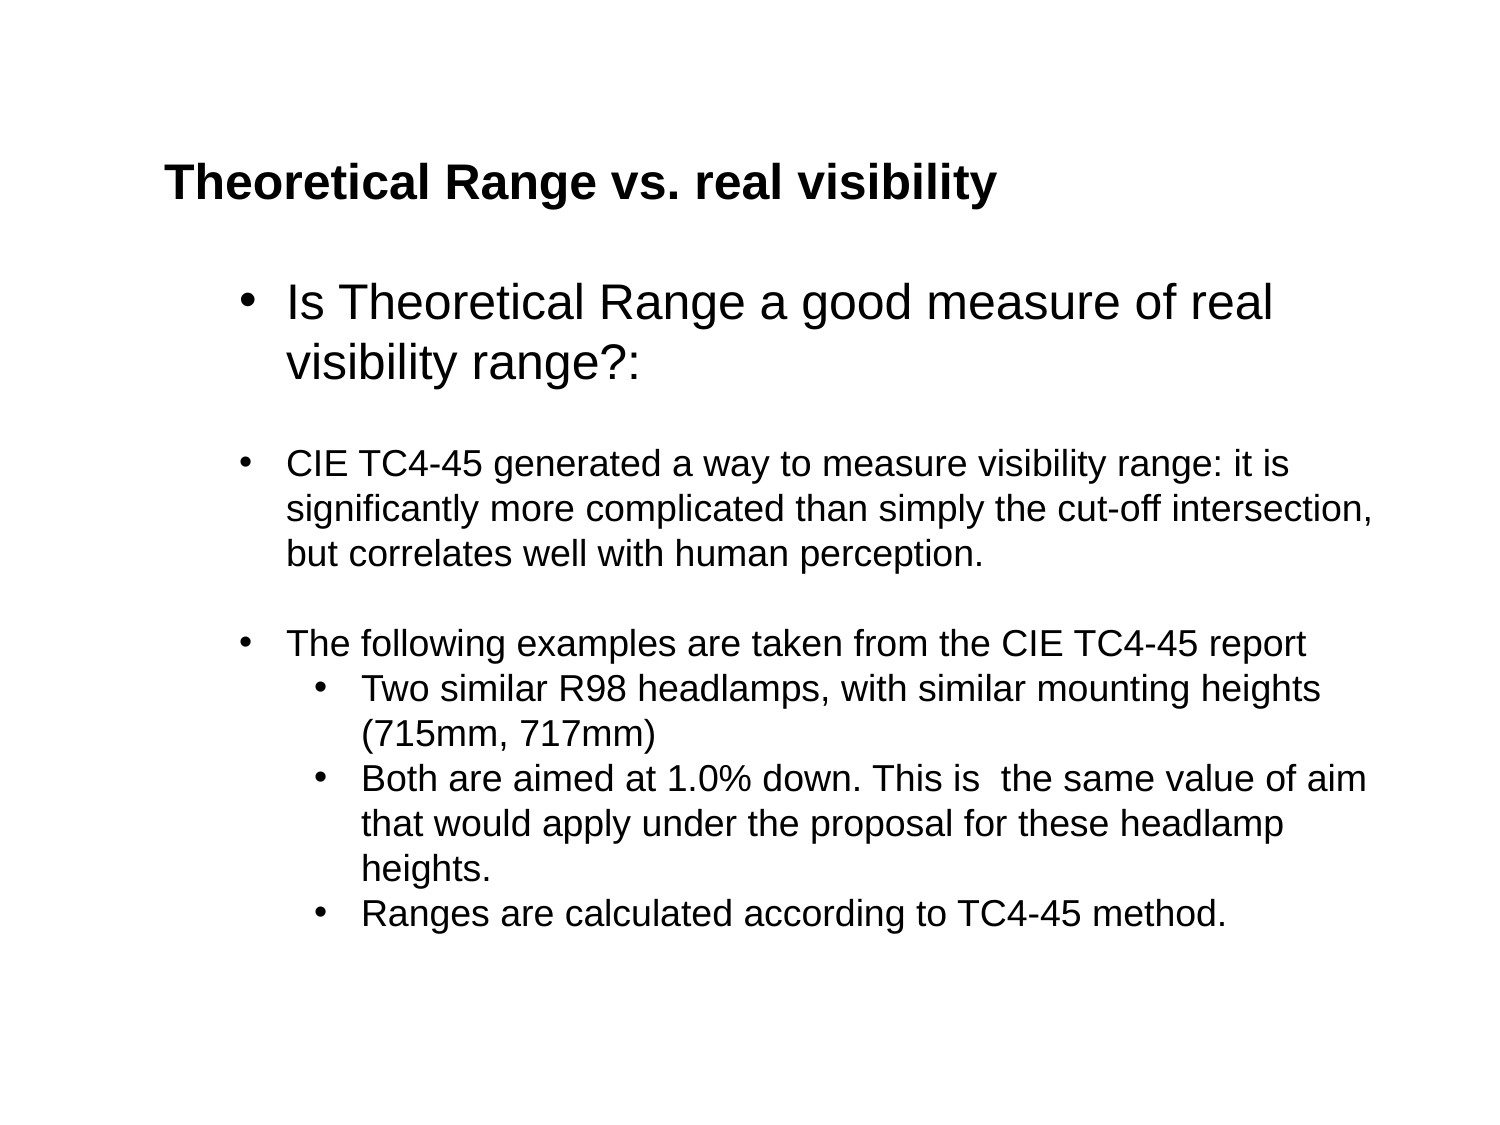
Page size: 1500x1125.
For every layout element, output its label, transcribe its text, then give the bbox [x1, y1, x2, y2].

text_box Theoretical Range vs. real visibility Is Theoretical Range a good measure of real visibility range?: CIE TC4-45 generated a way to measure visibility range: it is significantly more complicated than simply the cut-off intersection, but correlates well with human perception. The following examples are taken from the CIE TC4-45 report Two similar R98 headlamps, with similar mounting heights (715mm, 717mm) Both are aimed at 1.0% down. This is the same value of aim that would apply under the proposal for these headlamp heights. Ranges are calculated according to TC4-45 method. [149, 141, 1437, 942]
